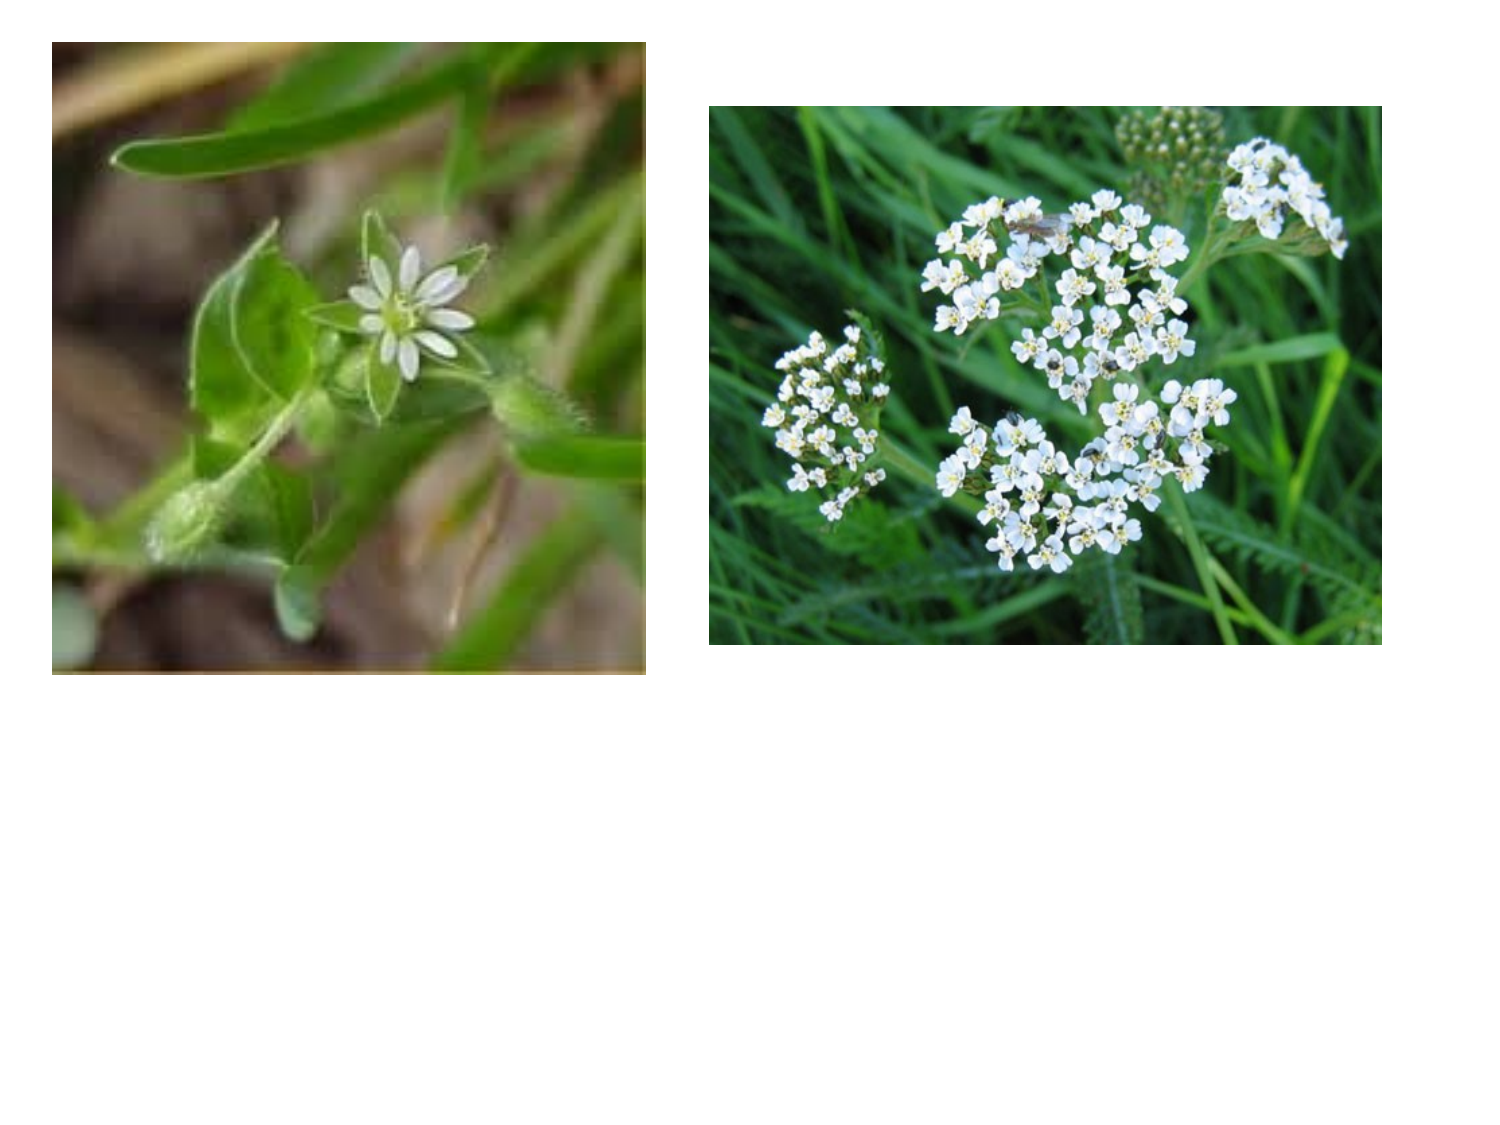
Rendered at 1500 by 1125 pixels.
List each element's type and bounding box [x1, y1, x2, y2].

picture [709, 106, 1382, 645]
picture [52, 42, 646, 675]
